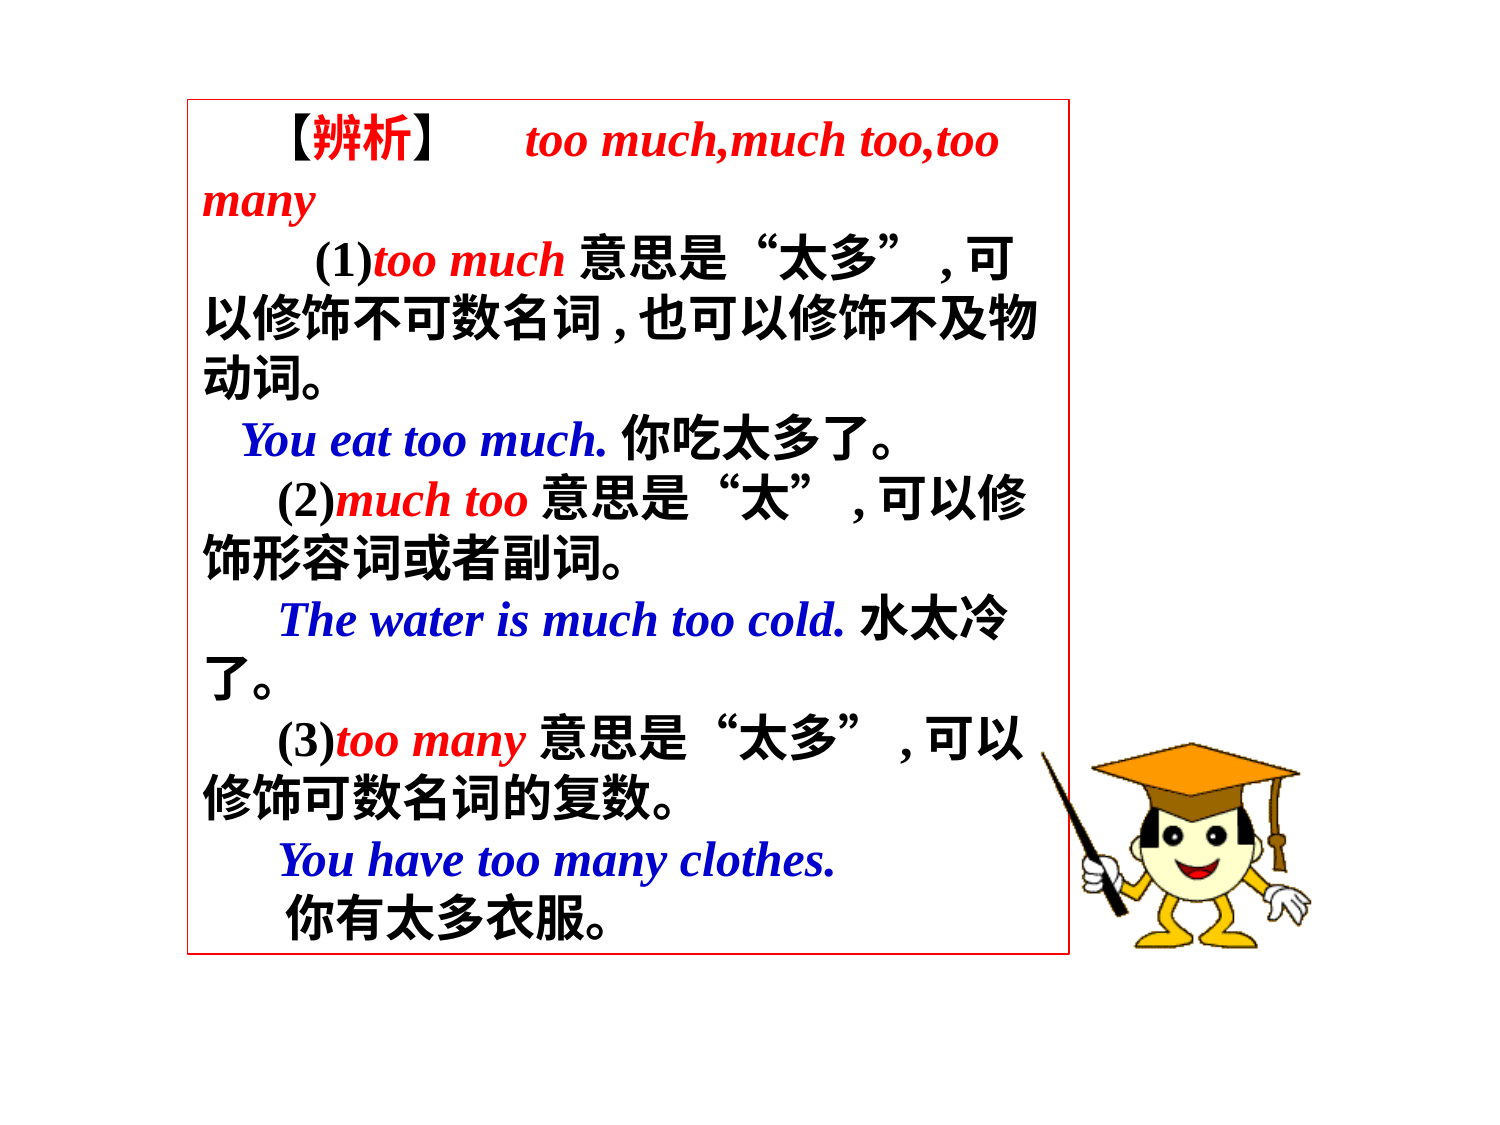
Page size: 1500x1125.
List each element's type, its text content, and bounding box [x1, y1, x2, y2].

picture [1021, 727, 1335, 963]
text_box 【辨析】 too much,much too,too many (1)too much意思是“太多”,可以修饰不可数名词,也可以修饰不及物动词。 You eat too much.你吃太多了。 (2)much too意思是“太”,可以修饰形容词或者副词。 The water is much too cold.水太冷了。 (3)too many意思是“太多”,可以修饰可数名词的复数。 You have too many clothes. 你有太多衣服。 [187, 99, 1069, 955]
